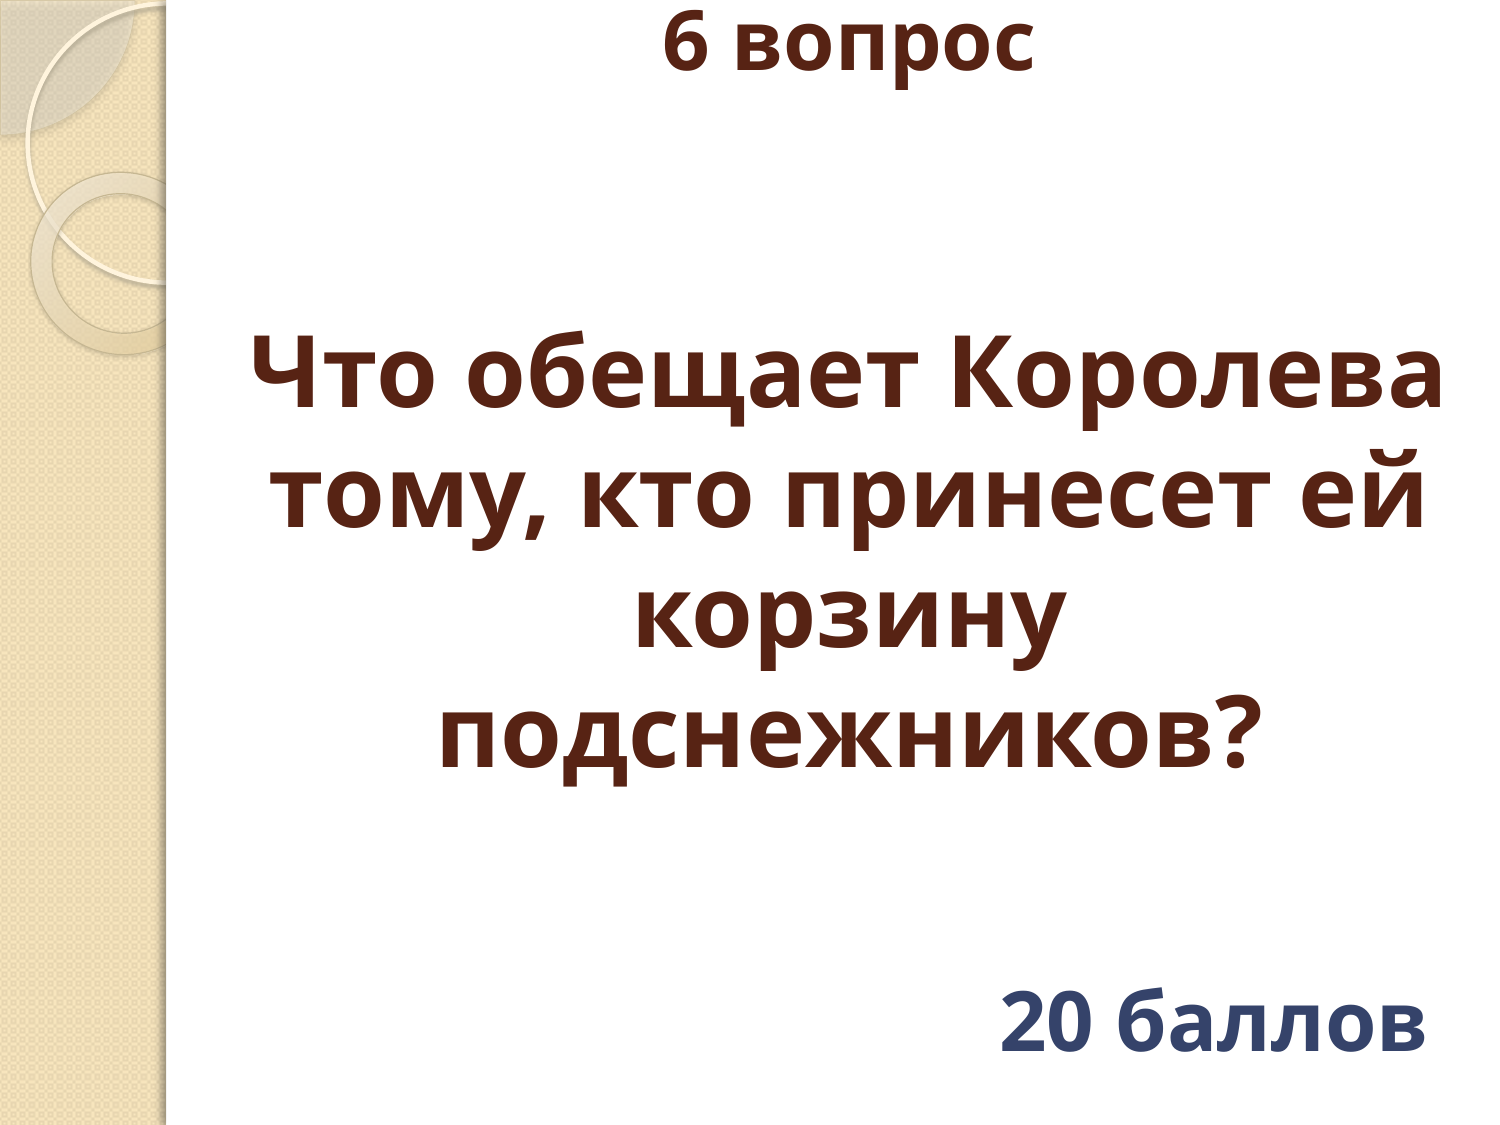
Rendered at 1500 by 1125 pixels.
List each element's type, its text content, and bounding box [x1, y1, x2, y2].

title 6 вопрос Что обещает Королева тому, кто принесет ей корзину подснежников? [234, 0, 1465, 869]
text_box 20 баллов [984, 960, 1500, 1076]
